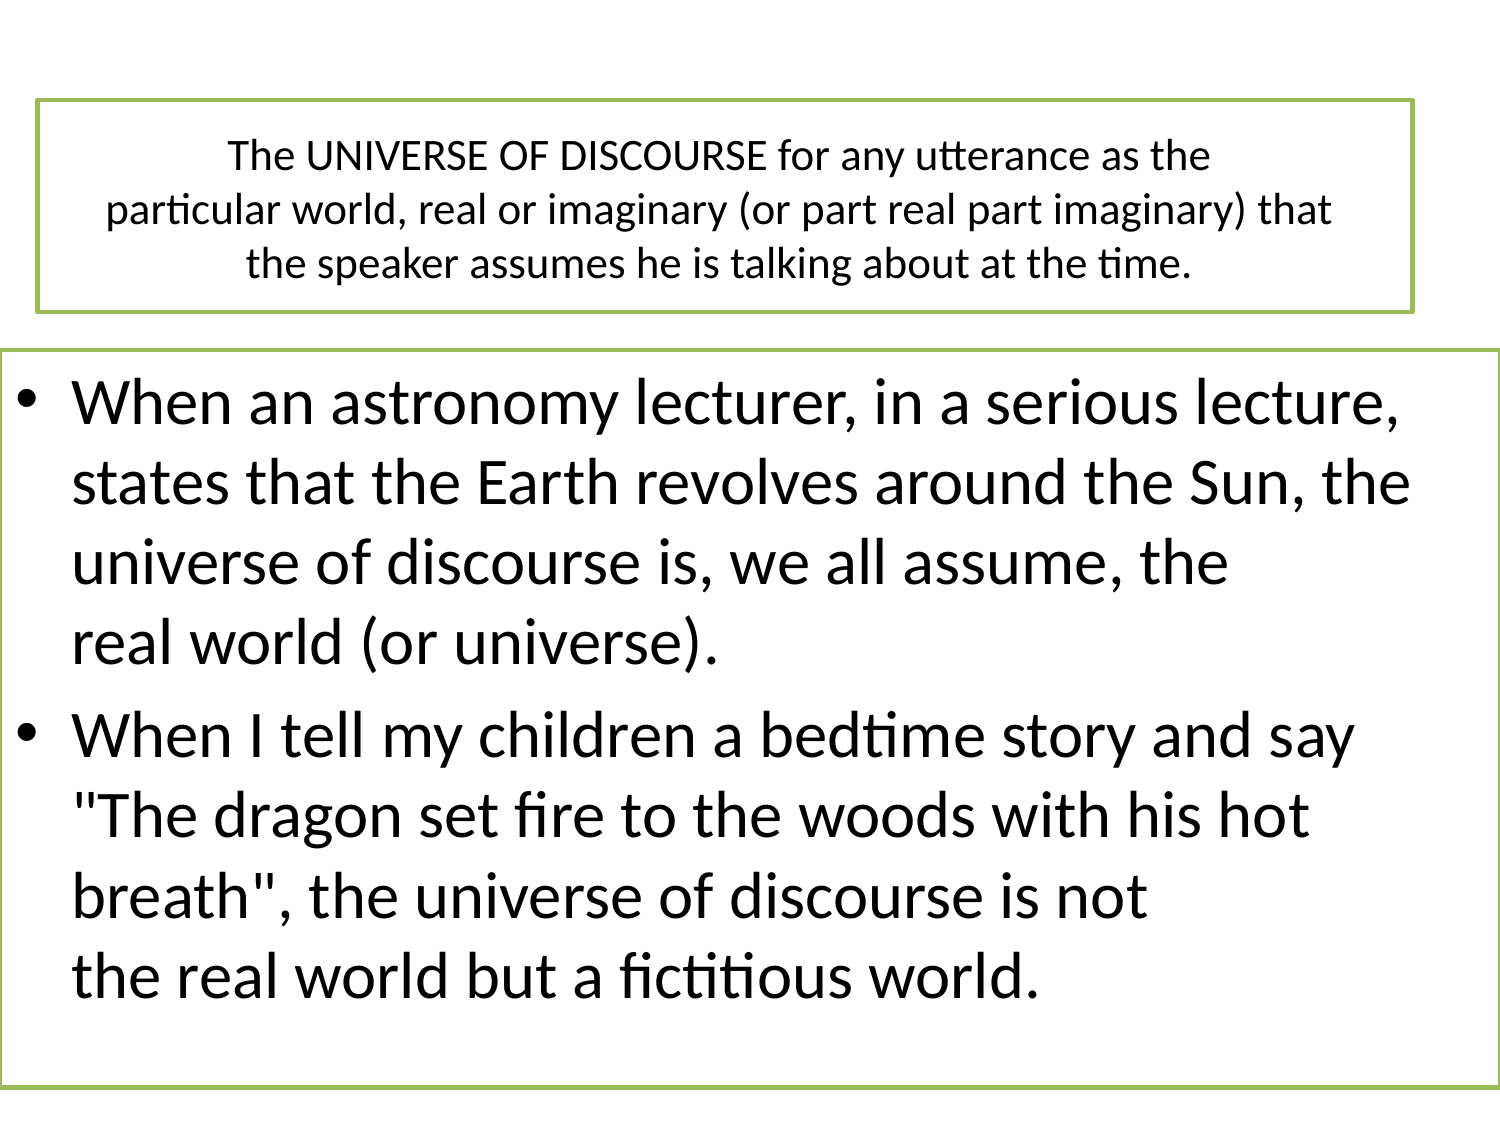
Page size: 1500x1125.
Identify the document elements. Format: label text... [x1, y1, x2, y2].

title The UNIVERSE OF DISCOURSE for any utterance as the particular world, real or imaginary (or part real part imaginary) that the speaker assumes he is talking about at the time. [35, 98, 1415, 314]
list When an astronomy lecturer, in a serious lecture, states that the Earth revolves around the Sun, the universe of discourse is, we all assume, the real world (or universe). When I tell my children a bedtime story and say "The dragon set fire to the woods with his hot breath", the universe of discourse is not the real world but a fictitious world. [0, 348, 1500, 1090]
